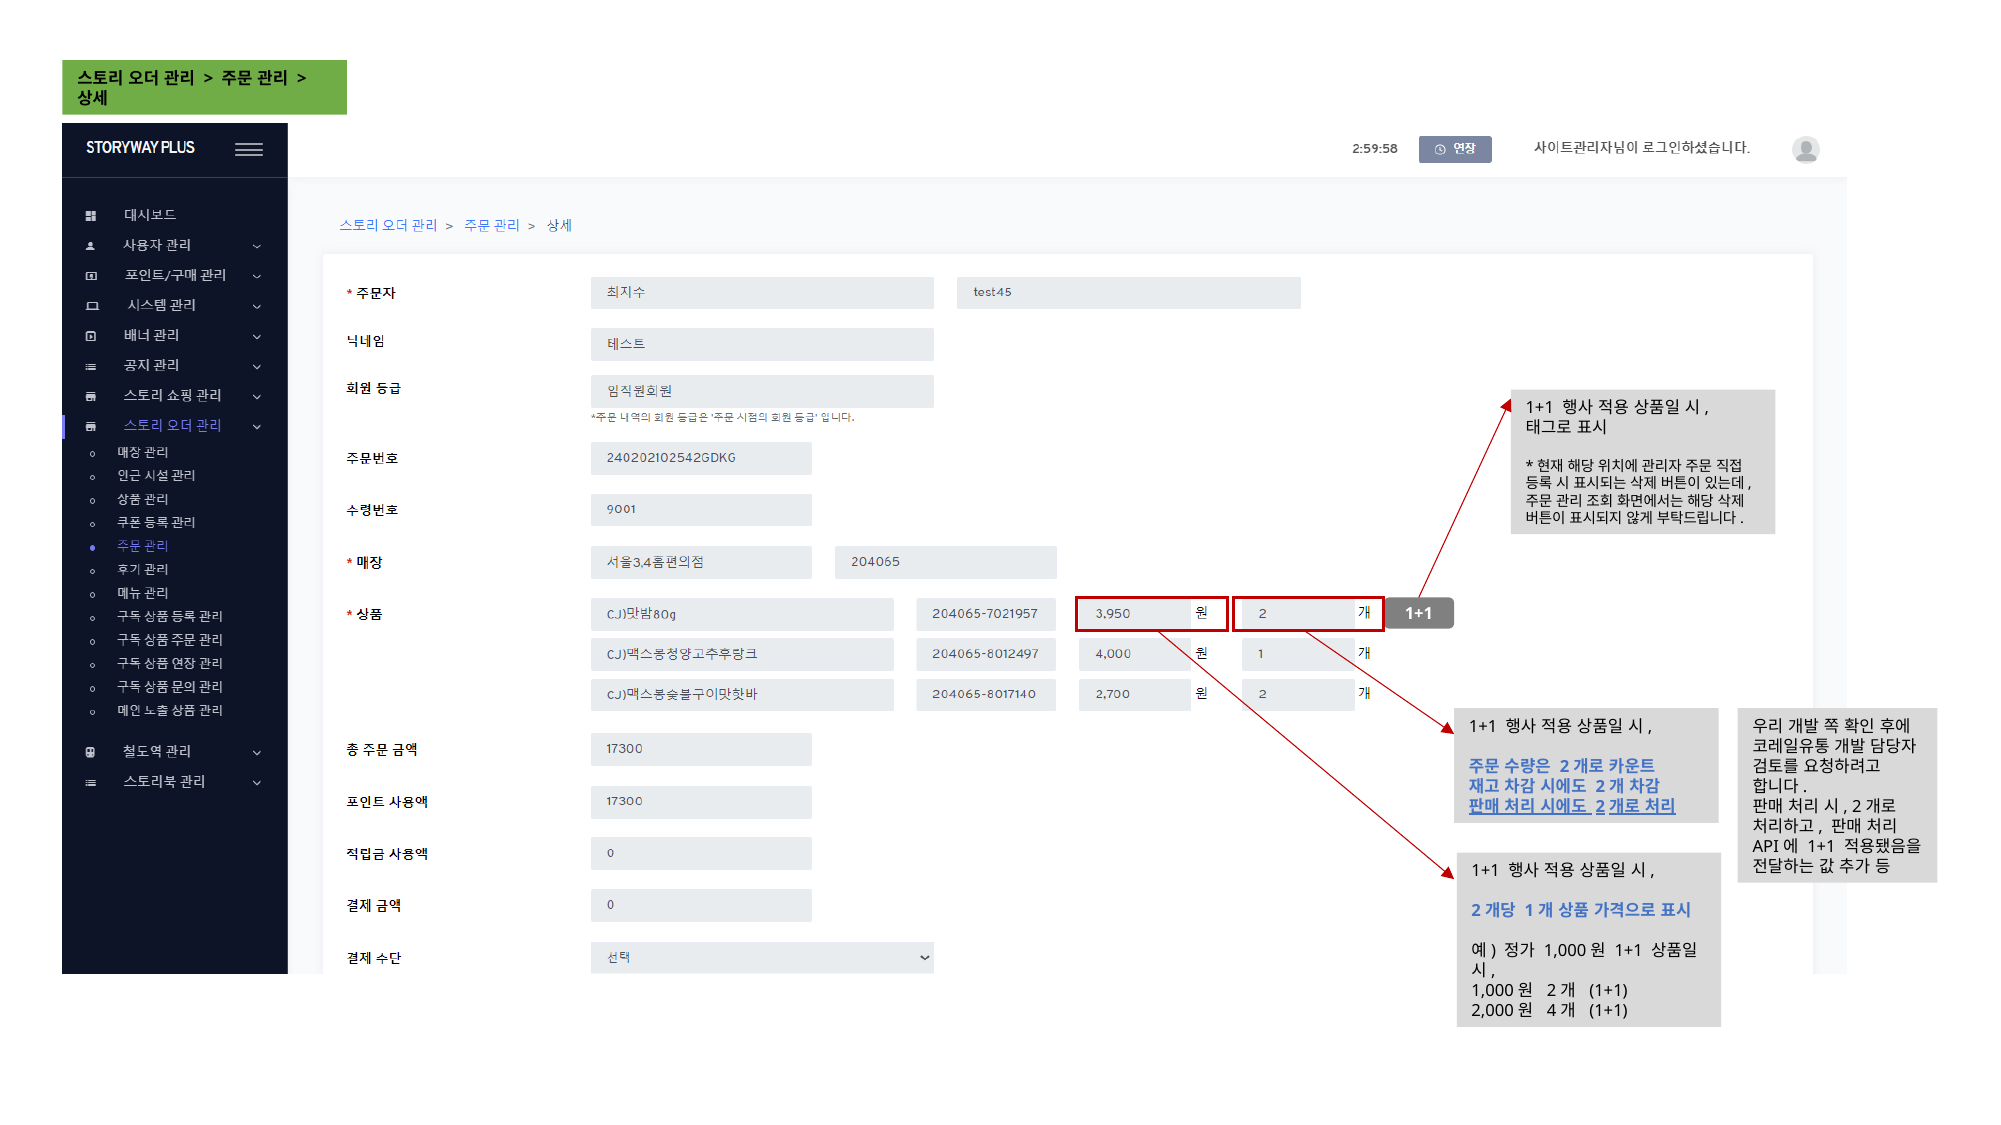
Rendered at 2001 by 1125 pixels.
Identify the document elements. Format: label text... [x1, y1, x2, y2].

picture [62, 123, 1847, 974]
text_box 스토리 오더 관리 > 주문 관리 > 상세 [62, 60, 347, 115]
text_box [1158, 631, 1455, 880]
text_box 우리 개발 쪽 확인 후에 코레일유통 개발 담당자 검토를 요청하려고 합니다. 판매 처리 시, 2개로 처리하고, 판매 처리 API에 1+1 적용됐음을 전달하는 값 추가 등 [1847, 708, 1938, 883]
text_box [1418, 398, 1511, 598]
text_box 1+1 행사 적용 상품일 시, 2개당 1개 상품 가격으로 표시 예) 정가 1,000원 1+1 상품일 시, 1,000원 2개 (1+1) 2,000원 4개 (1+1) [1456, 974, 1722, 1027]
